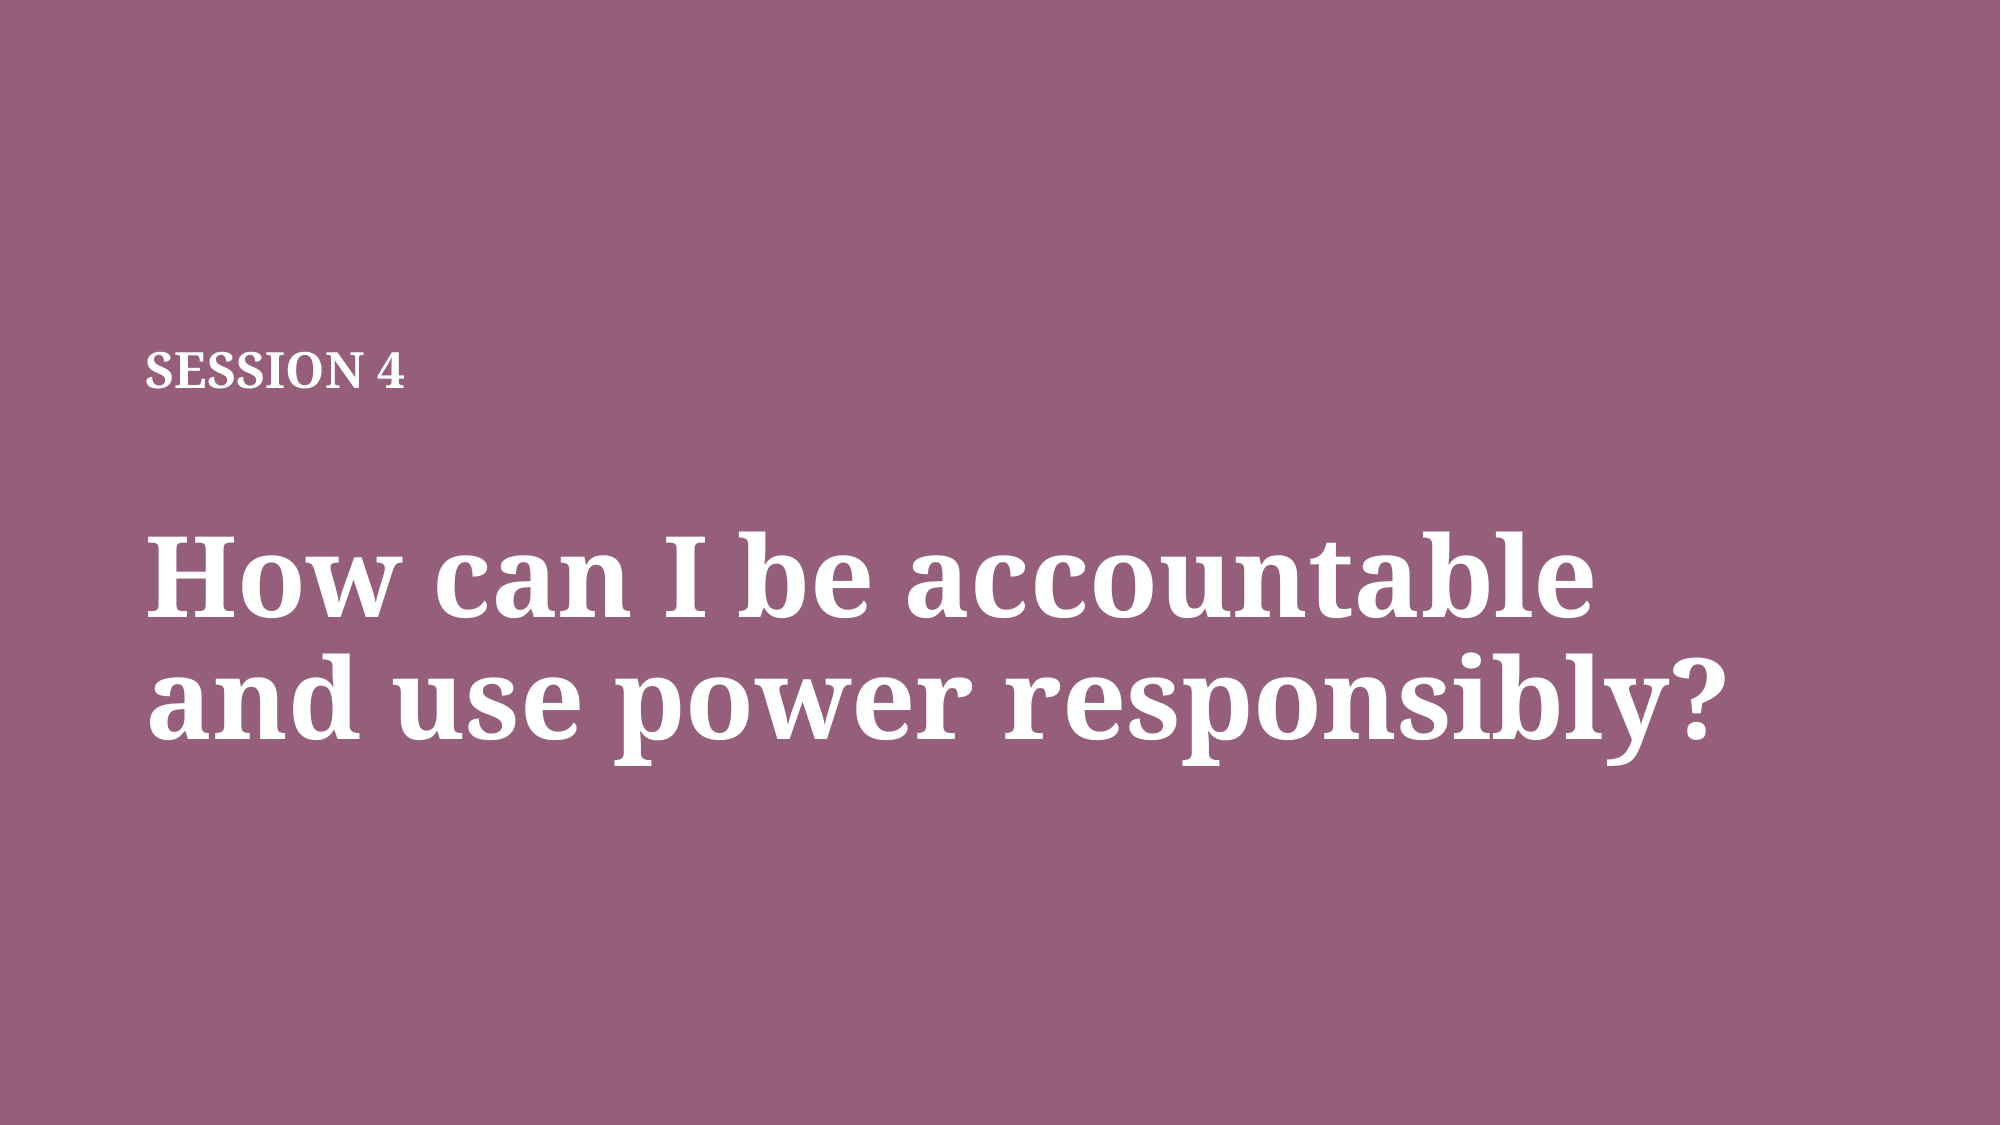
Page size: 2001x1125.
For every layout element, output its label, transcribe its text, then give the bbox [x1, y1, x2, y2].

title SESSION 4 How can I be accountable and use power responsibly? [130, 508, 1813, 601]
